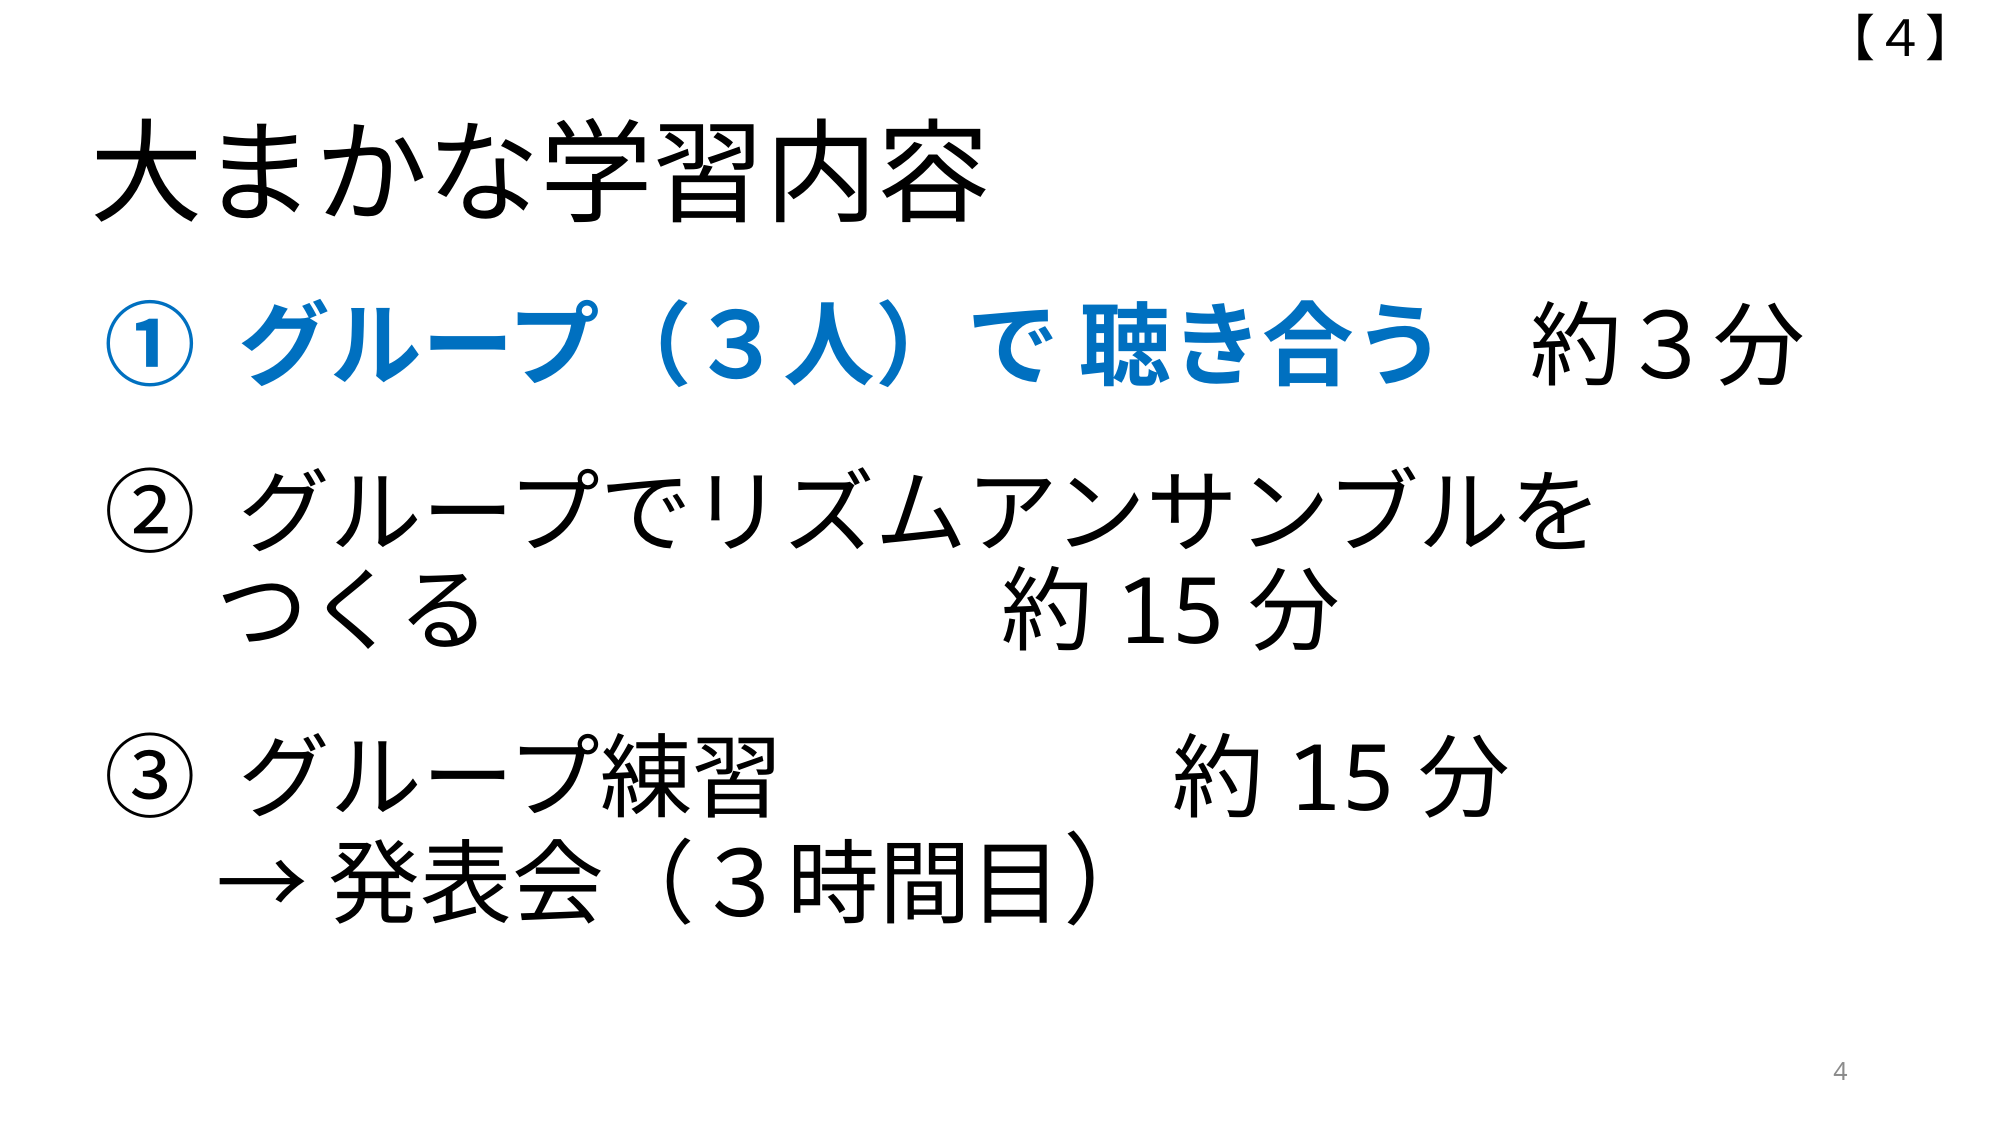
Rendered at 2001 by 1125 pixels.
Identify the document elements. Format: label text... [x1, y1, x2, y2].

text_box 【４】 [1811, 0, 2000, 74]
text_box ① グループ（３人）で 聴き合う 約３分 ② グループでリズムアンサンブルを つくる 約15分 ③ グループ練習 約15分 → 発表会（３時間目） [89, 272, 1975, 965]
slide_number 4 [1412, 1042, 1863, 1103]
text_box 大まかな学習内容 [75, 108, 1811, 239]
